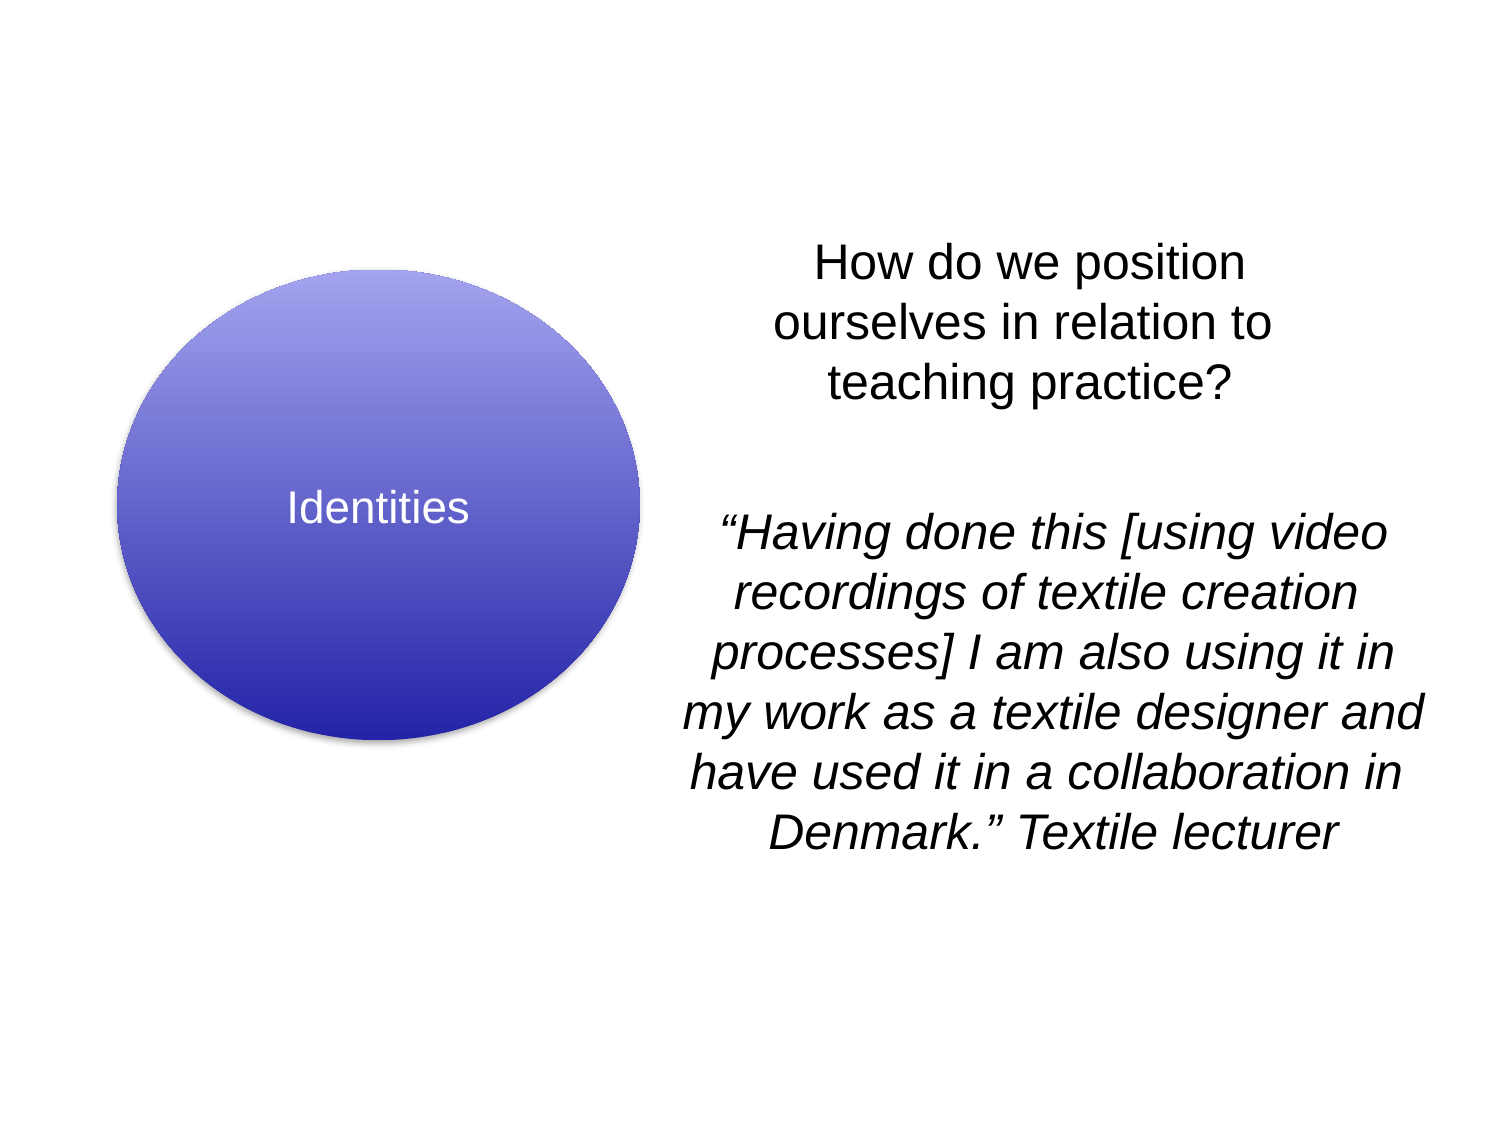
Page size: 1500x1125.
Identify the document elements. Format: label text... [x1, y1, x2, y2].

text_box How do we position ourselves in relation to teaching practice? [758, 222, 1302, 418]
text_box Identities [117, 269, 640, 741]
text_box “Having done this [using video recordings of textile creation processes] I am also using it in my work as a textile designer and have used it in a collaboration in Denmark.” Textile lecturer [667, 492, 1440, 867]
